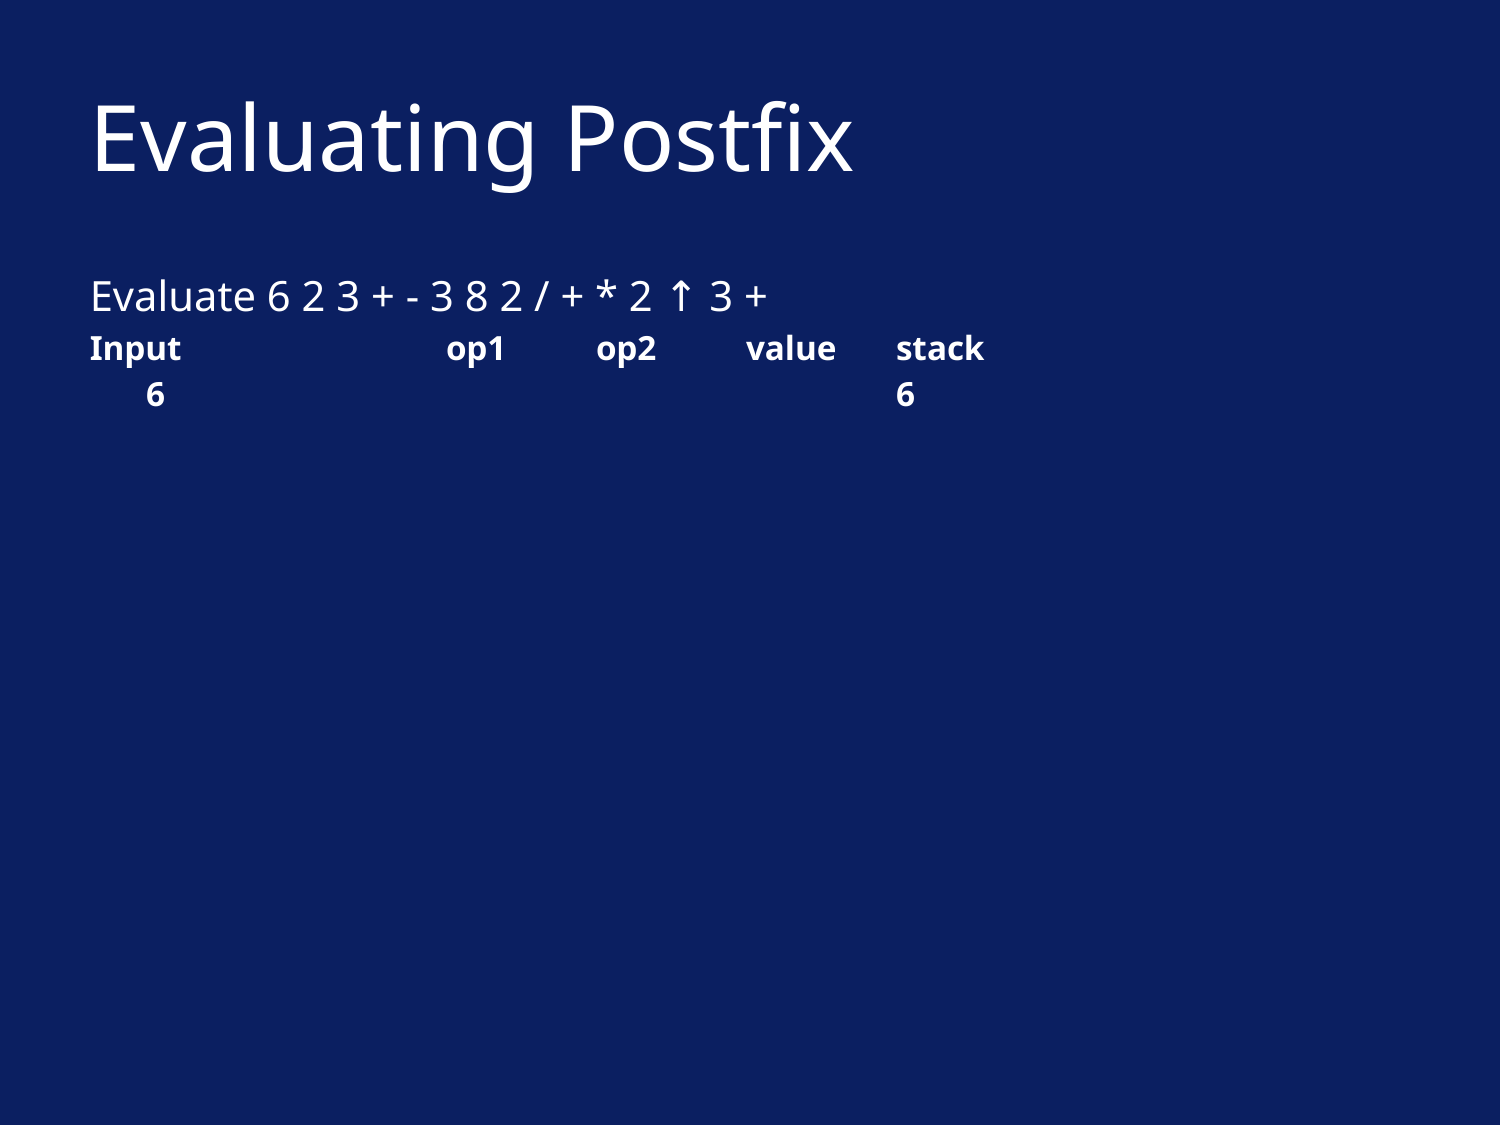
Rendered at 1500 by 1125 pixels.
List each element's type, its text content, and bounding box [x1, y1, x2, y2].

list Evaluate 6 2 3 + - 3 8 2 / + * 2 ↑ 3 + Input op1 op2 value stack 6 6 [74, 262, 1425, 1038]
title Evaluating Postfix [74, 59, 1425, 210]
